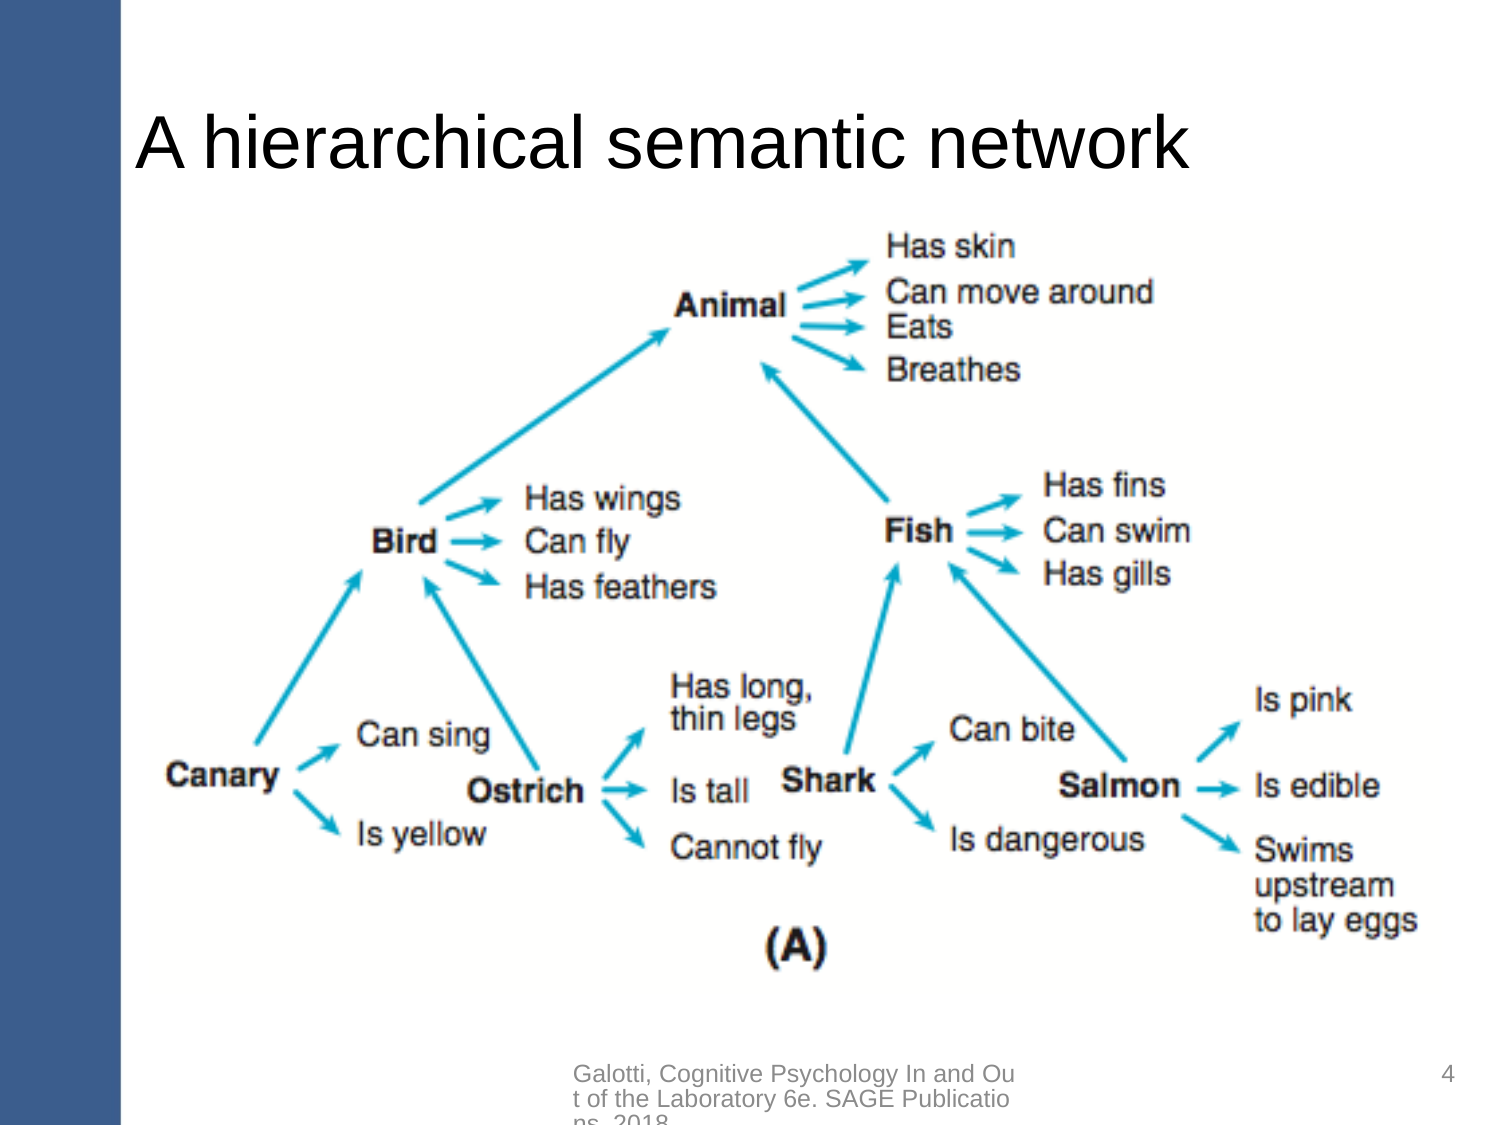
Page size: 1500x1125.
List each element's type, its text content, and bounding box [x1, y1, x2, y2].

title A hierarchical semantic network [120, 45, 1471, 233]
footer Galotti, Cognitive Psychology In and Out of the Laboratory 6e. SAGE Publications, 2018. [558, 1042, 1033, 1103]
picture [0, 0, 1500, 1125]
slide_number 4 [1120, 1042, 1471, 1103]
